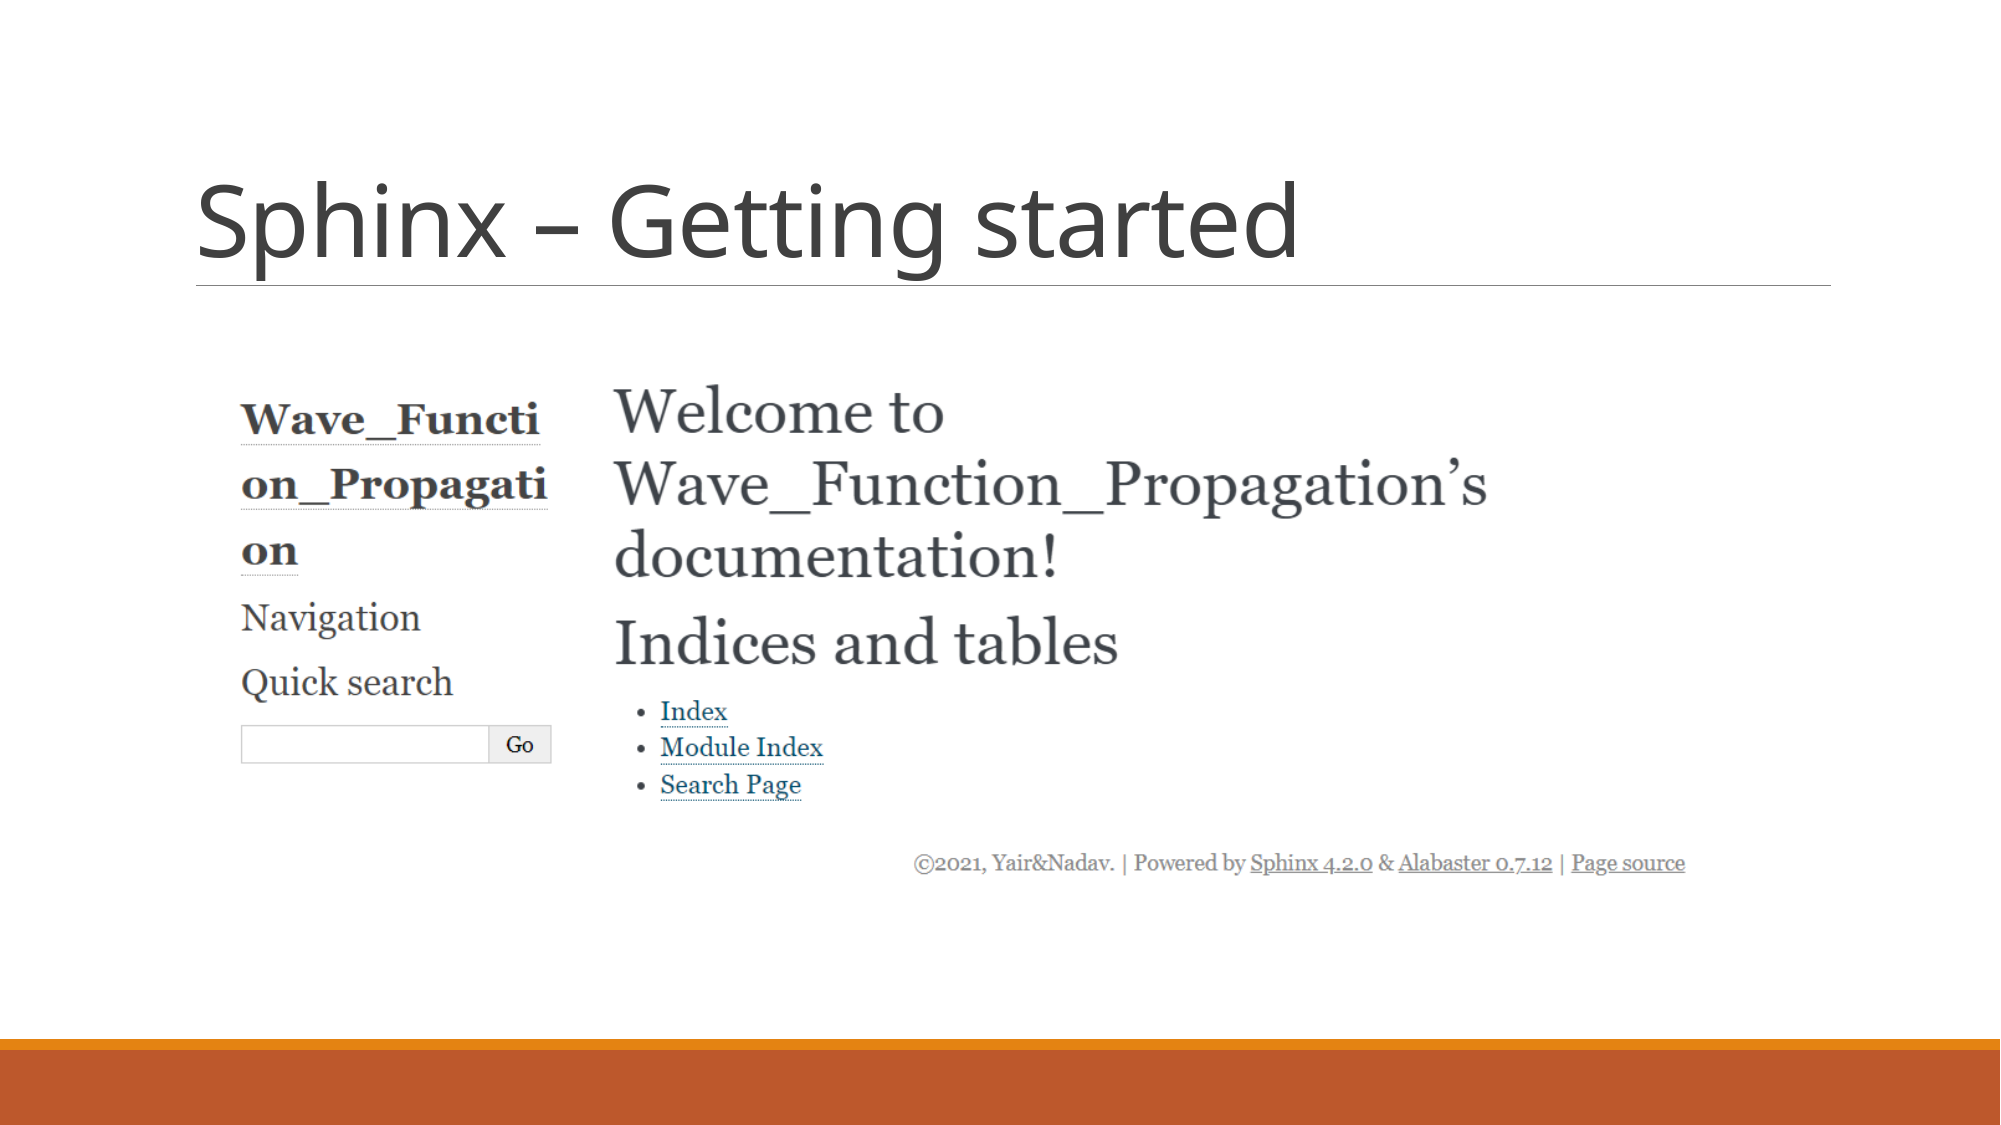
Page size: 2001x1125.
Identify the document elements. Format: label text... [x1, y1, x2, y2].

title Sphinx – Getting started [180, 47, 1830, 285]
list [179, 331, 1831, 935]
